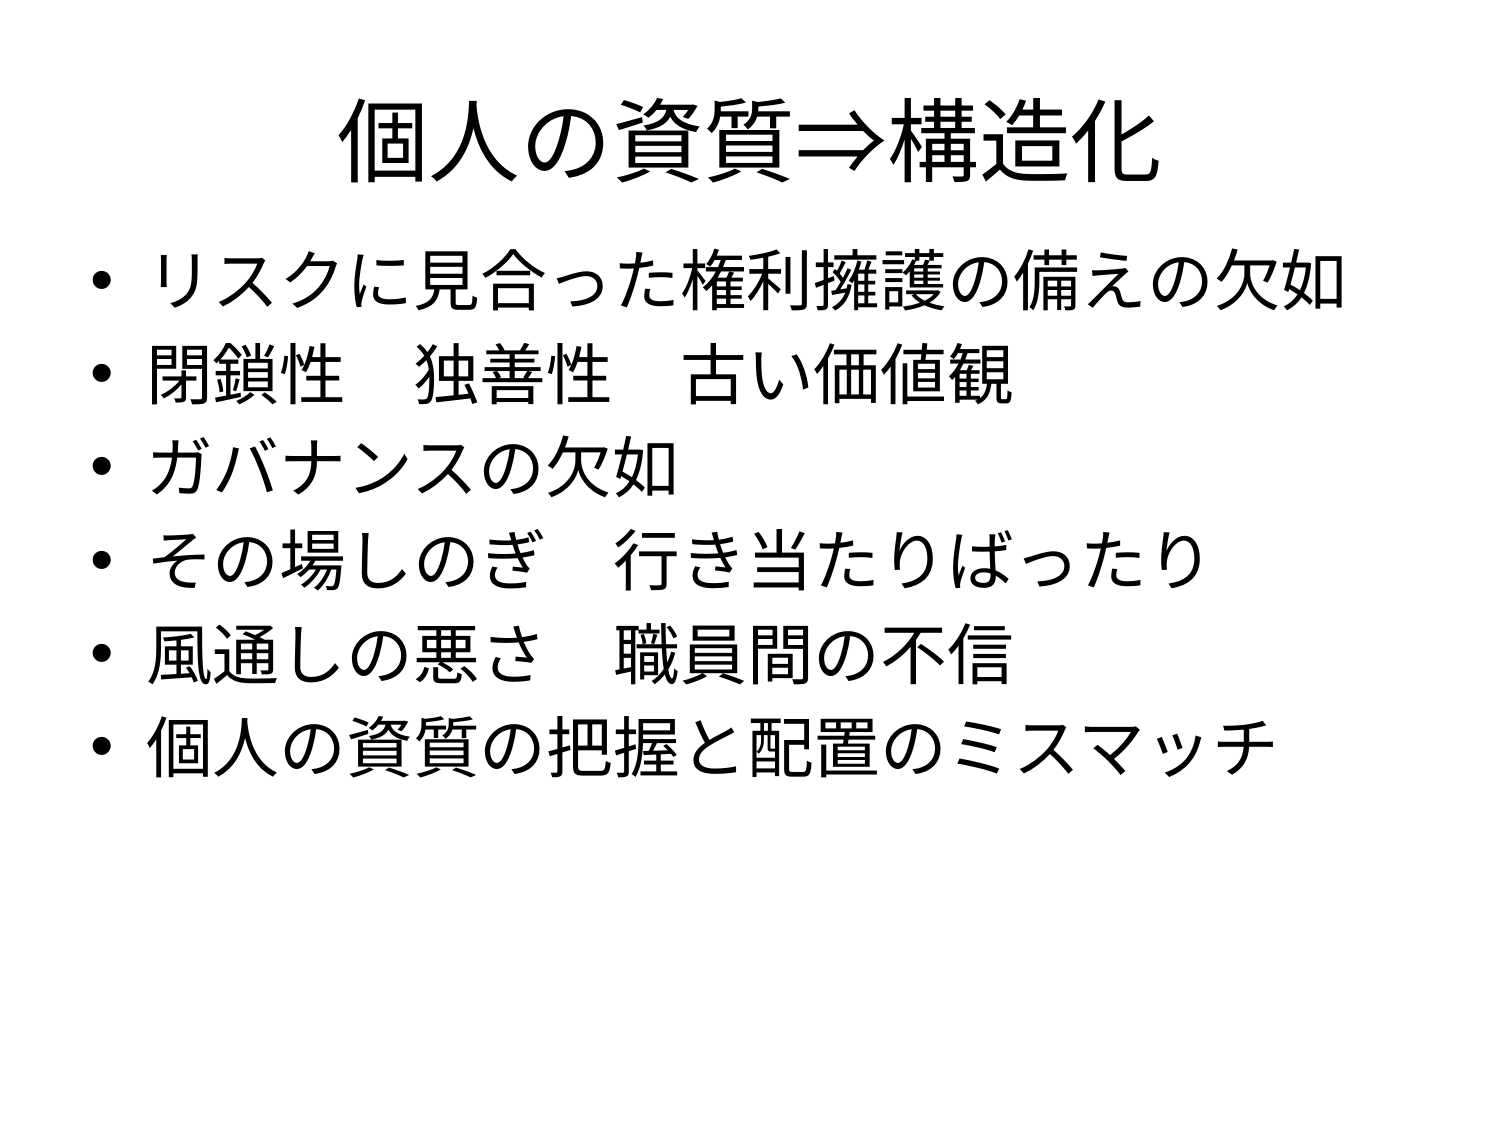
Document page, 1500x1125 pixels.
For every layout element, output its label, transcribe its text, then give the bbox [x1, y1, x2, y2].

list リスクに見合った権利擁護の備えの欠如 閉鎖性 独善性 古い価値観 ガバナンスの欠如 その場しのぎ 行き当たりばったり 風通しの悪さ 職員間の不信 個人の資質の把握と配置のミスマッチ [75, 231, 1425, 1005]
title 個人の資質⇒構造化 [75, 45, 1425, 231]
